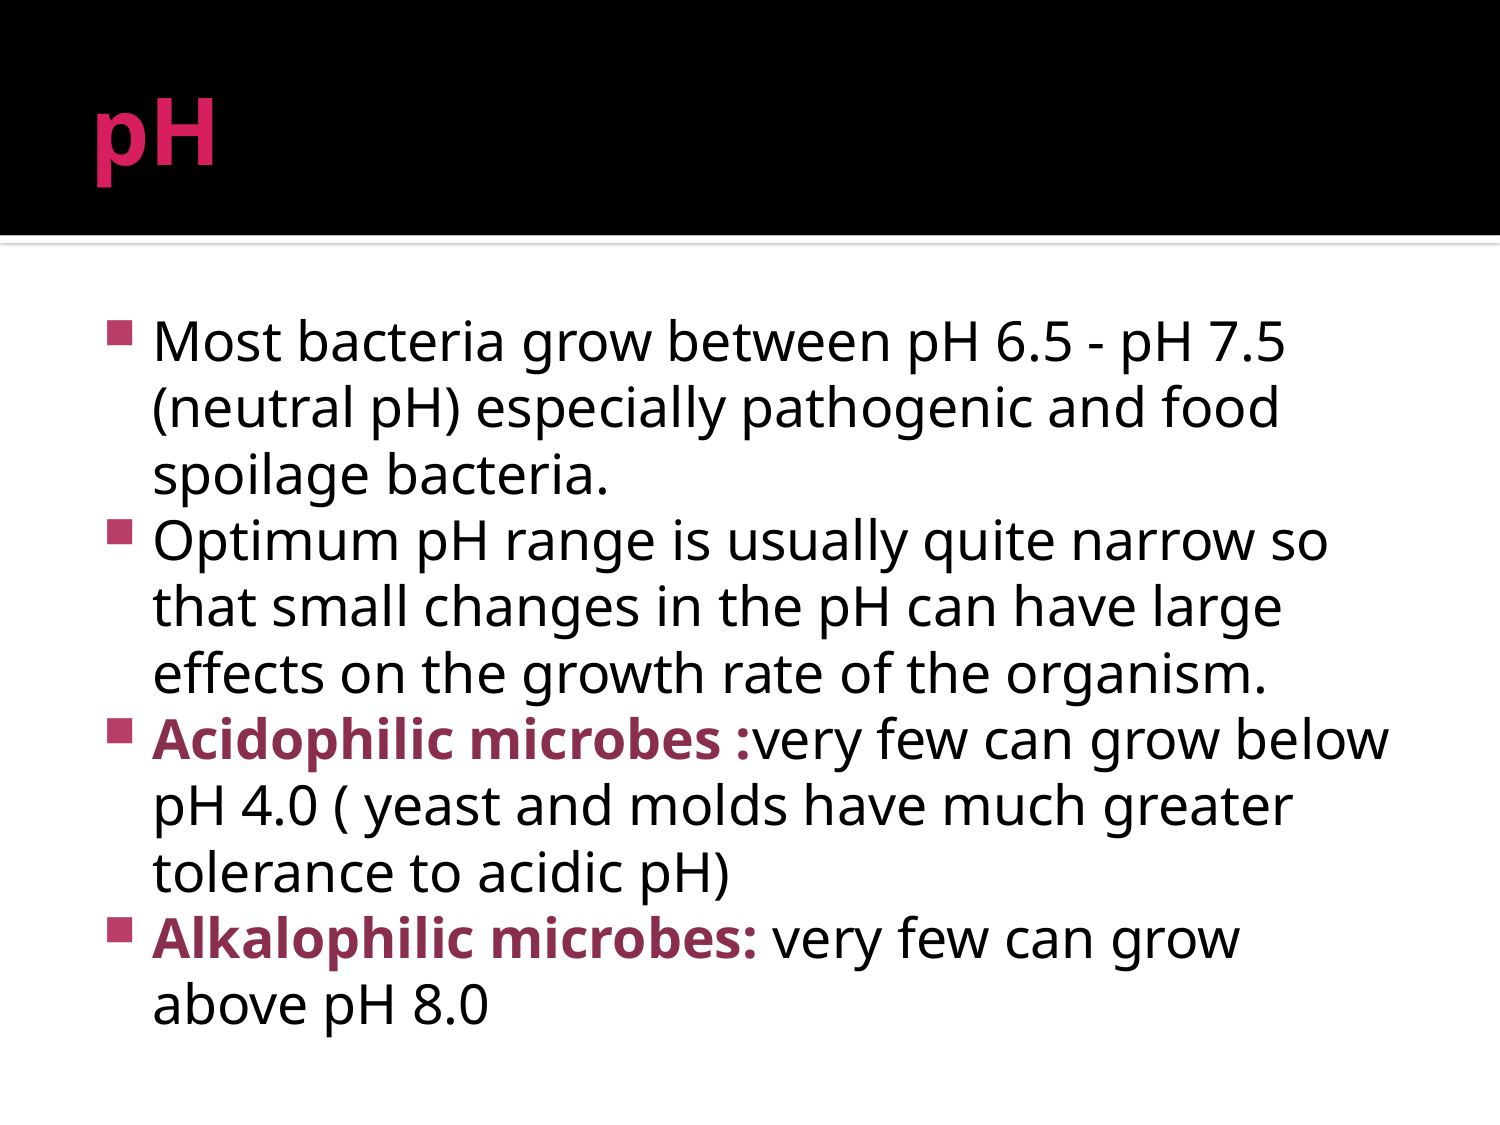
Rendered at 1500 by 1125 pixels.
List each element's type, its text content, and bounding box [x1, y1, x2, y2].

list Most bacteria grow between pH 6.5 - pH 7.5 (neutral pH) especially pathogenic and food spoilage bacteria. Optimum pH range is usually quite narrow so that small changes in the pH can have large effects on the growth rate of the organism. Acidophilic microbes :very few can grow below pH 4.0 ( yeast and molds have much greater tolerance to acidic pH) Alkalophilic microbes: very few can grow above pH 8.0 [75, 291, 1425, 1050]
title pH [75, 25, 1425, 231]
